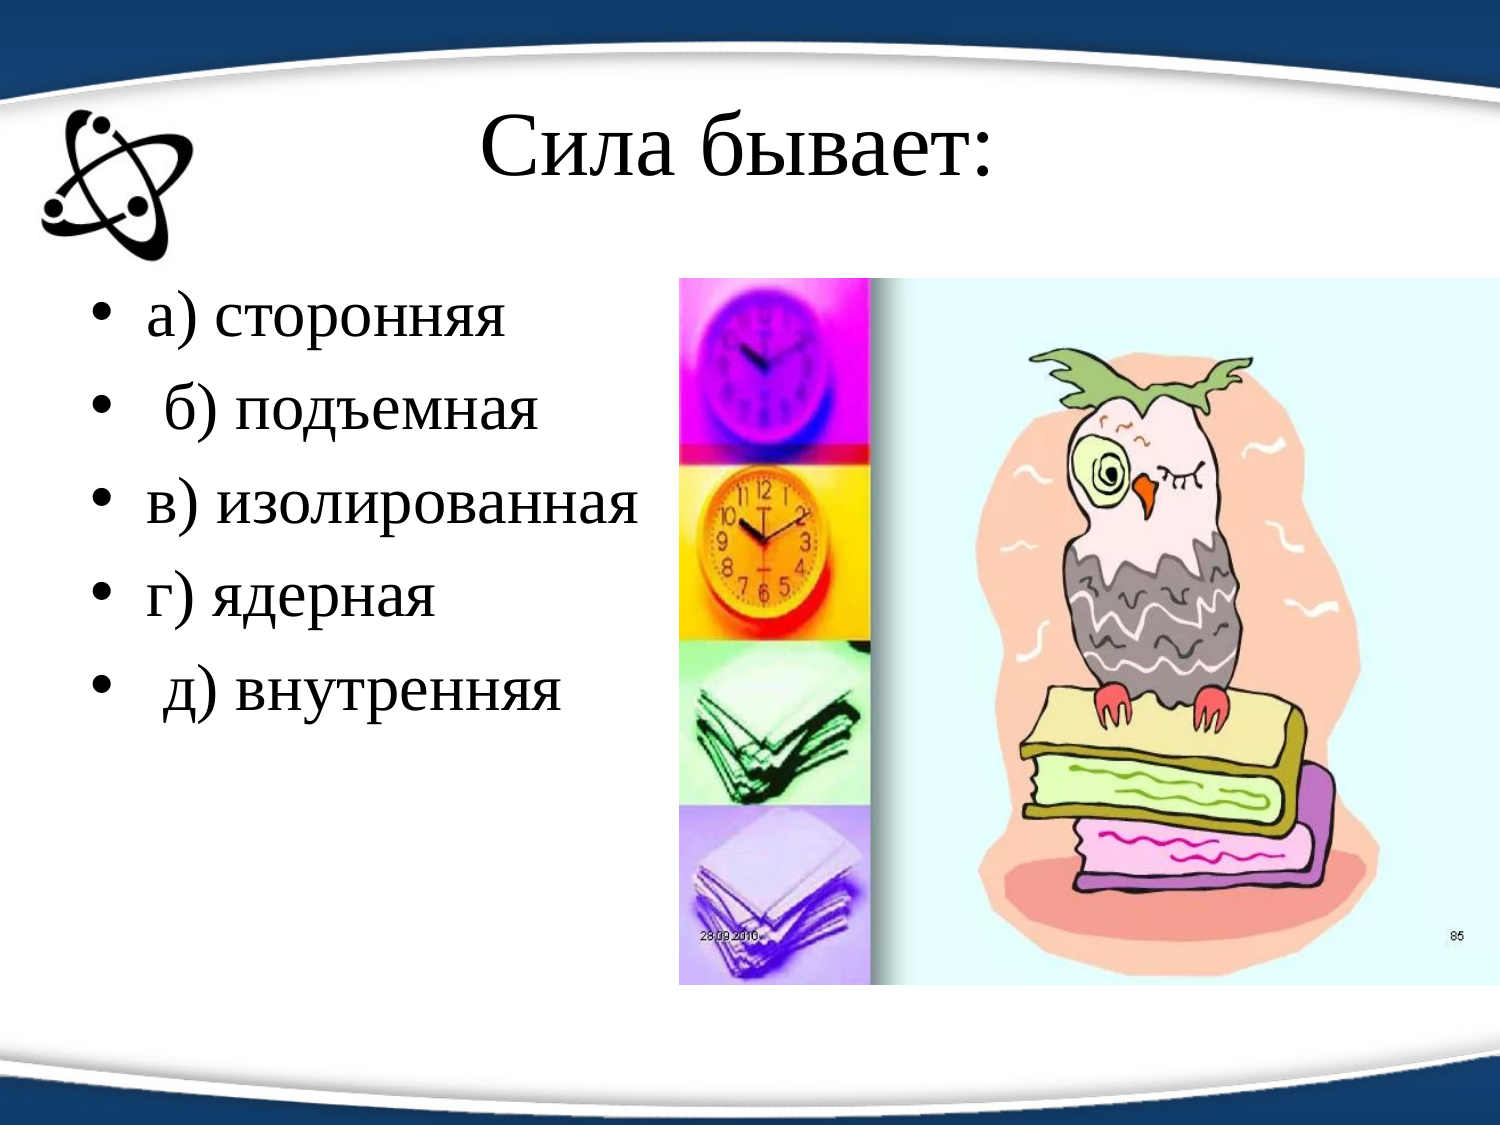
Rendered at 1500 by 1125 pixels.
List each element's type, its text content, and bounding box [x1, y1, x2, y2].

title Сила бывает: [75, 45, 1425, 233]
list а) сторонняя б) подъемная в) изолированная г) ядерная д) внутренняя [75, 262, 1425, 1005]
picture [0, 0, 1500, 1125]
